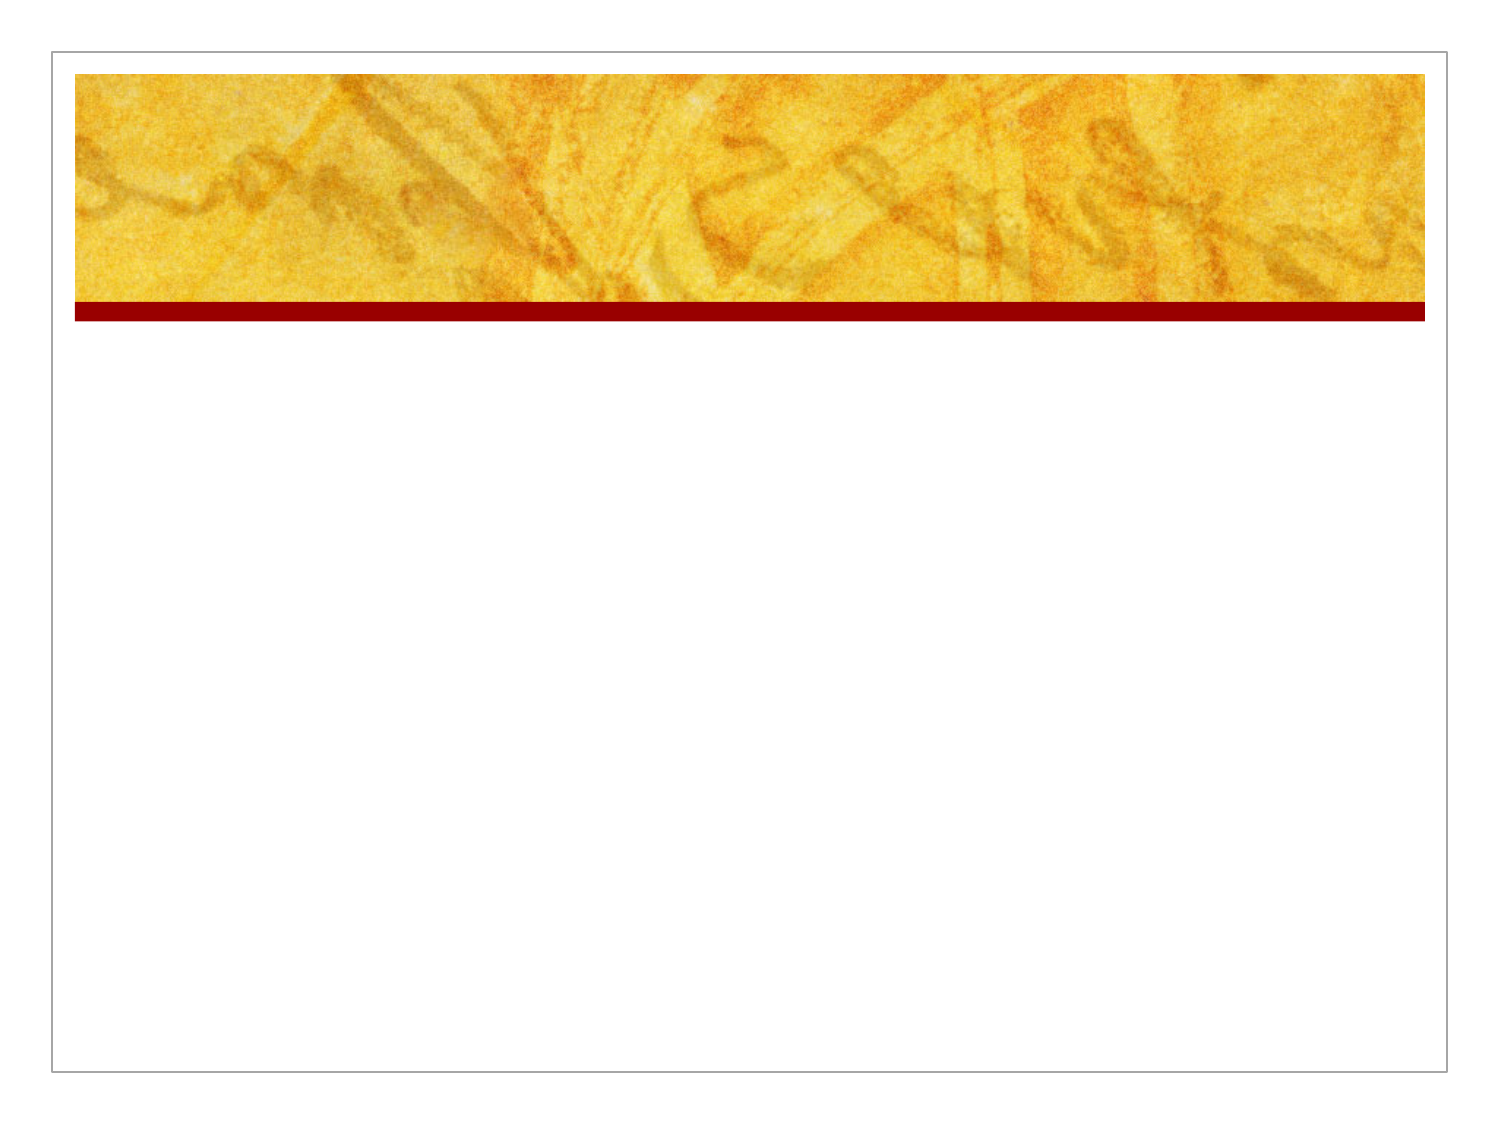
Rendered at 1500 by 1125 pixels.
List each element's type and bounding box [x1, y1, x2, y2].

picture [75, 74, 1425, 301]
